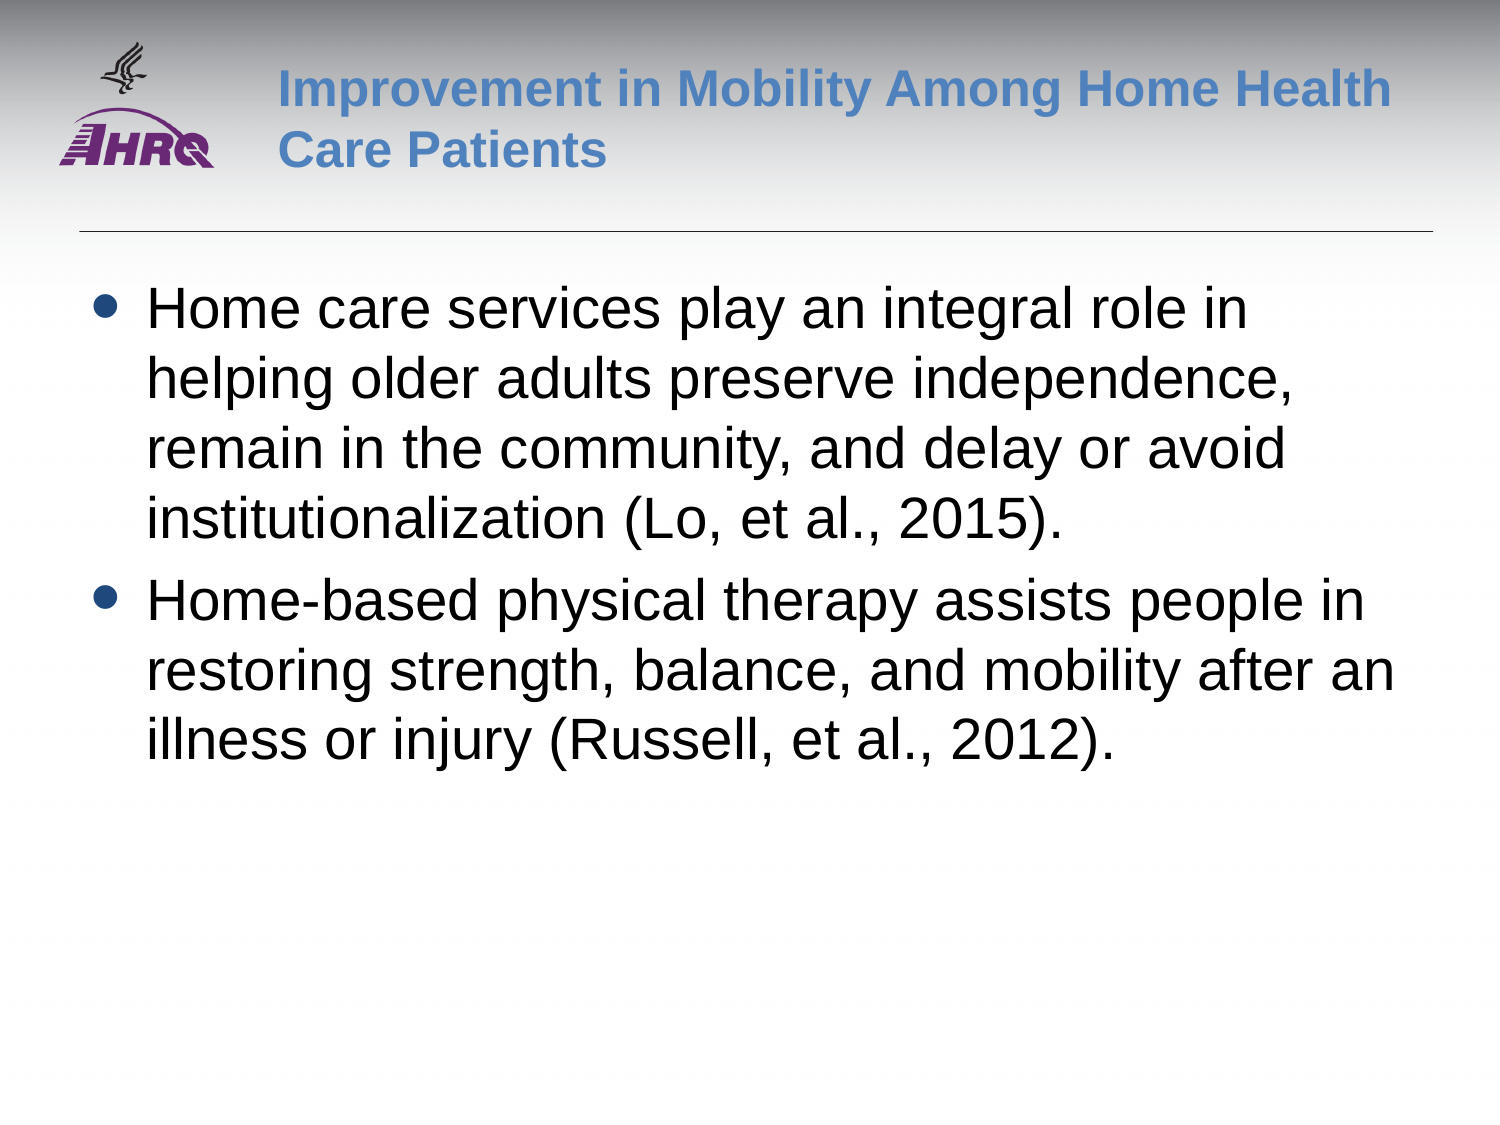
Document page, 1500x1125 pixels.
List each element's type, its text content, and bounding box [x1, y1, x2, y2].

picture [0, 0, 1500, 1125]
title Improvement in Mobility Among Home Health Care Patients [262, 45, 1425, 188]
list Home care services play an integral role in helping older adults preserve independence, remain in the community, and delay or avoid institutionalization (Lo, et al., 2015). Home-based physical therapy assists people in restoring strength, balance, and mobility after an illness or injury (Russell, et al., 2012). [75, 262, 1425, 1005]
